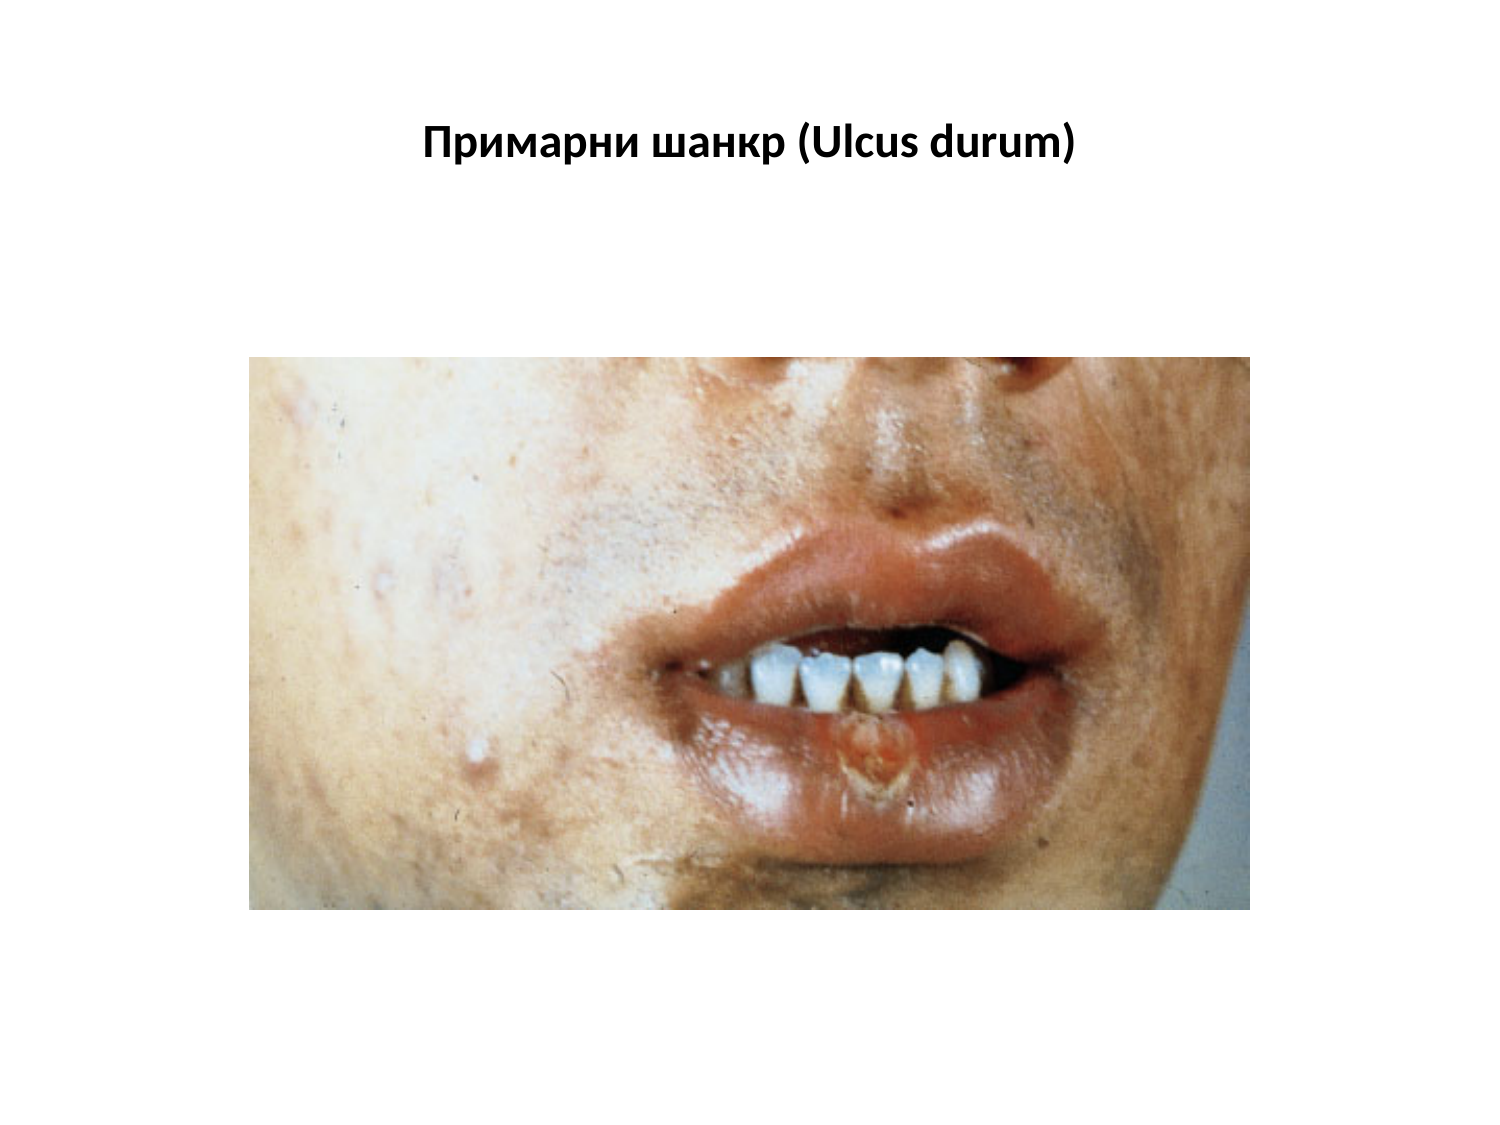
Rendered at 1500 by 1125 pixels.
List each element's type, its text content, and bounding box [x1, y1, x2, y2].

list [249, 357, 1251, 911]
title Примарни шанкр (Ulcus durum) [75, 45, 1425, 233]
